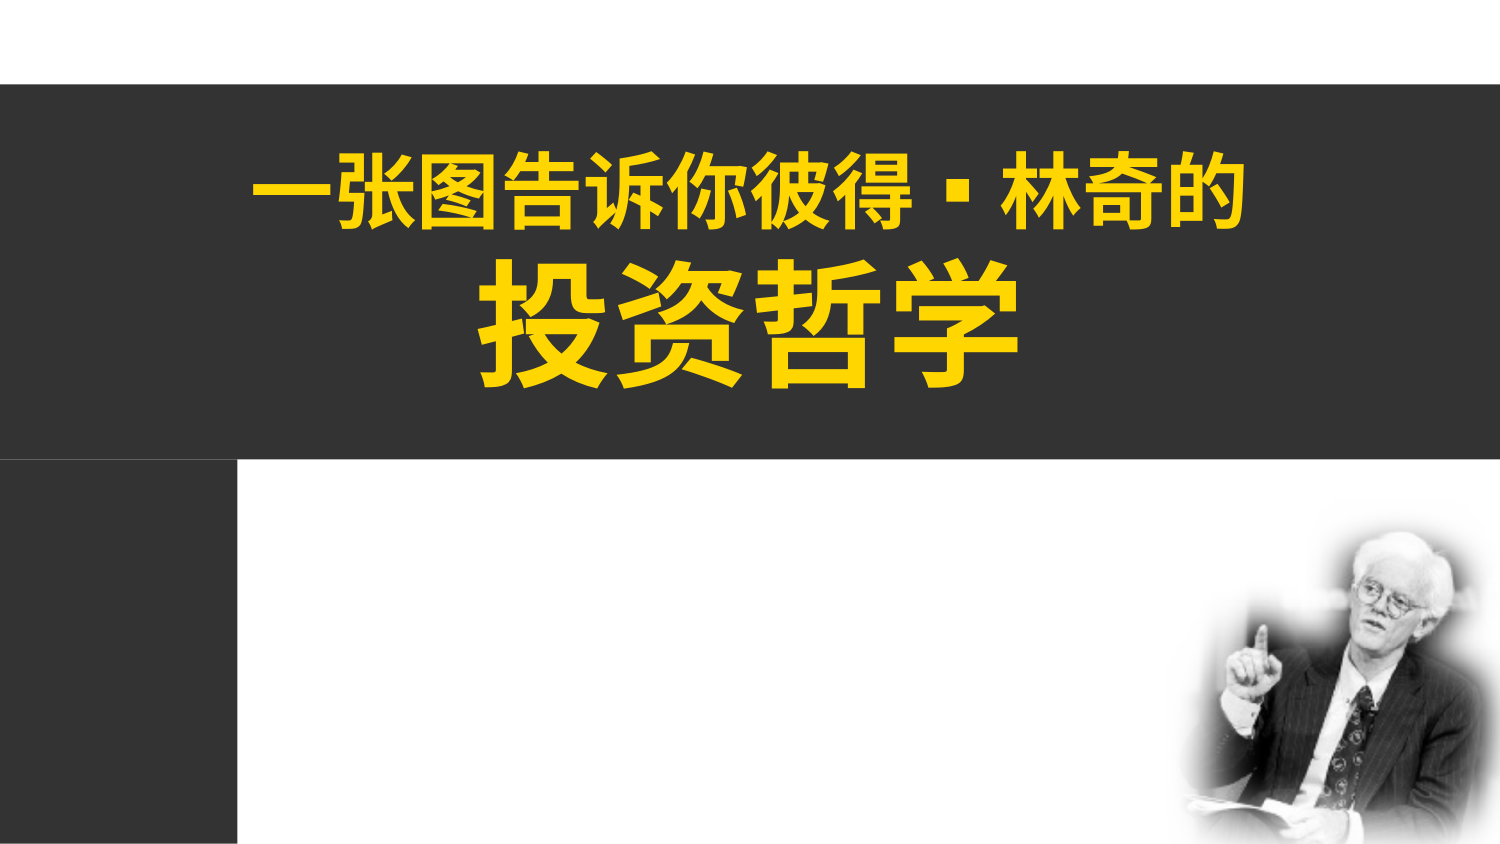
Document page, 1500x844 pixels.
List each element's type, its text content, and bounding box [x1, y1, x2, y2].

picture [1162, 496, 1500, 844]
text_box [0, 457, 239, 844]
text_box 一张图告诉你彼得▪林奇的 投资哲学 [0, 82, 1500, 461]
